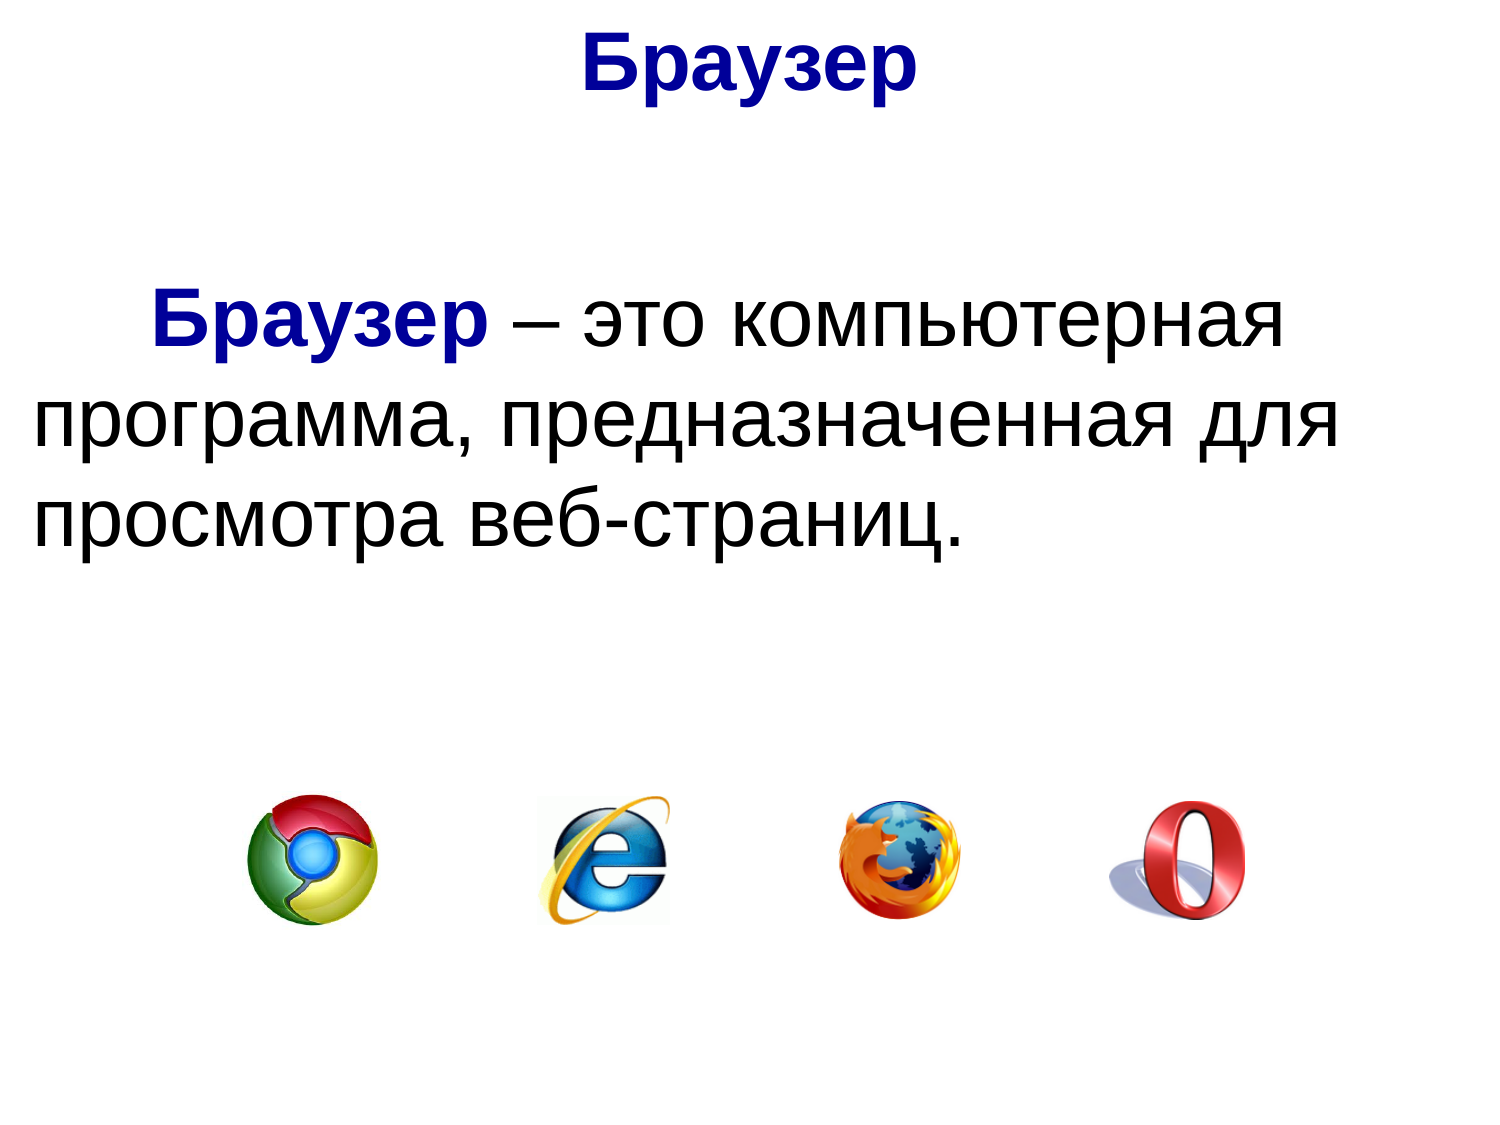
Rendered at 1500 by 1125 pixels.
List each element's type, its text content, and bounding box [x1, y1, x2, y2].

list Браузер – это компьютерная программа, предназначенная для просмотра веб-страниц. [17, 255, 1483, 575]
picture [537, 796, 670, 925]
picture [837, 801, 961, 920]
text_box Браузер [81, 0, 1419, 117]
picture [1109, 800, 1245, 920]
picture [241, 790, 381, 931]
